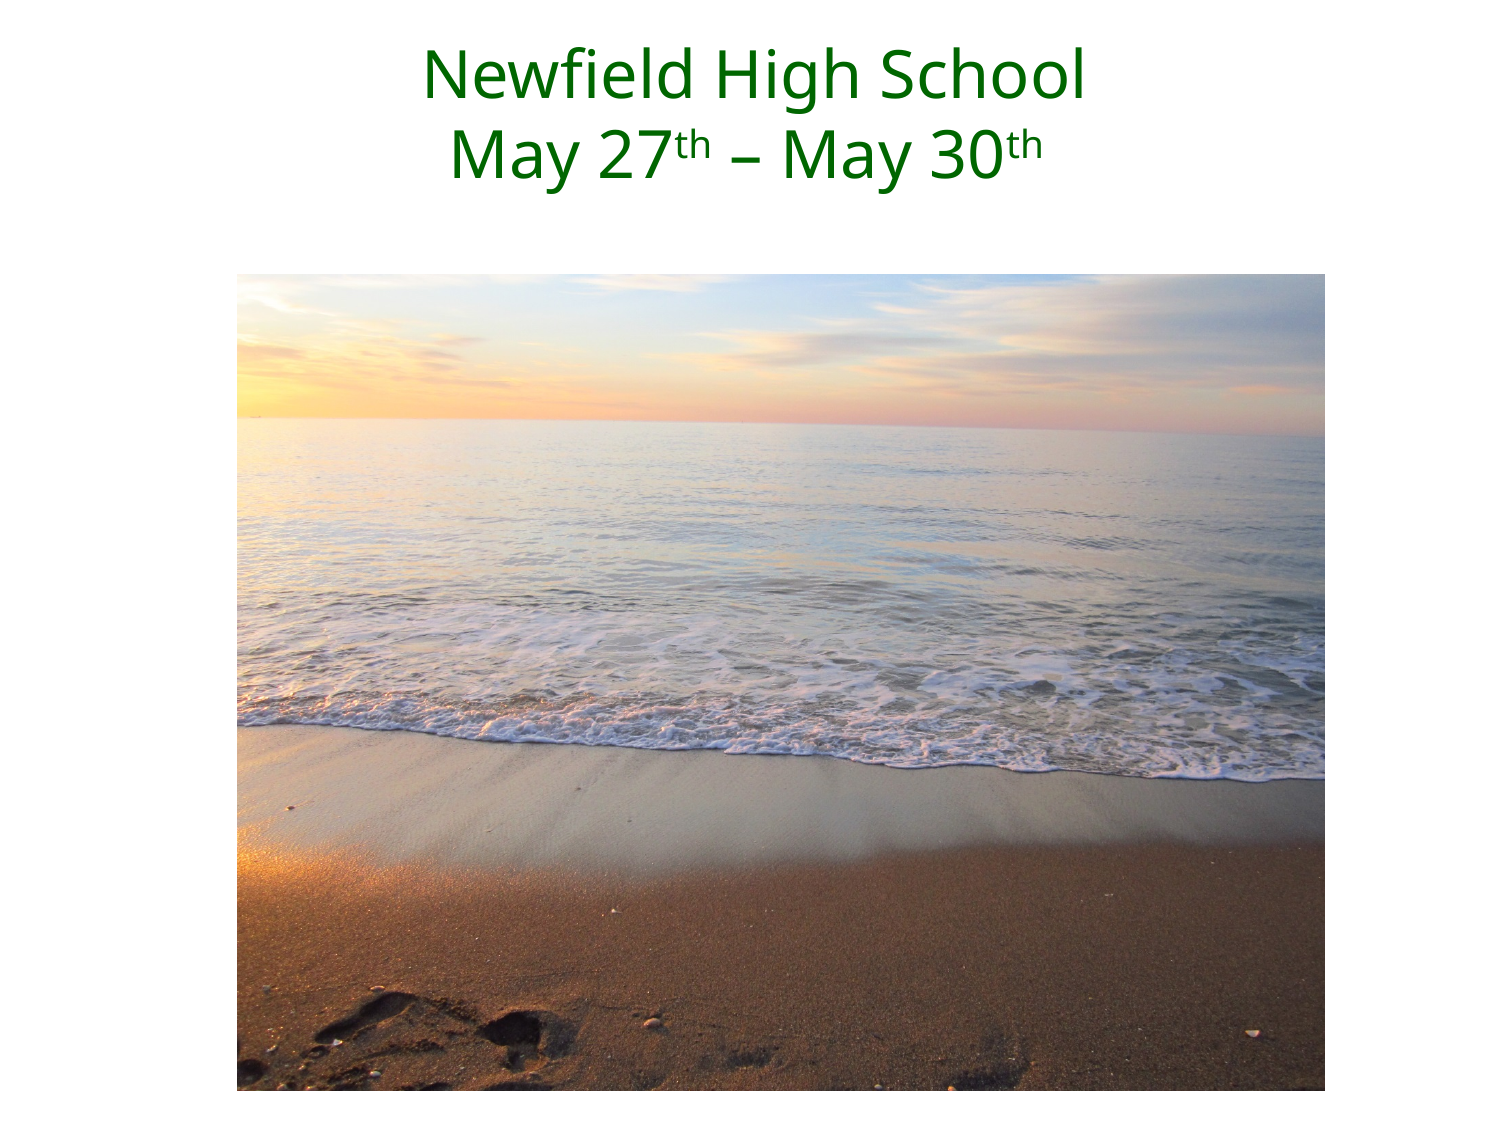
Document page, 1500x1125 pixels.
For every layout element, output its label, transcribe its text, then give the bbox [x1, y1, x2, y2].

picture [237, 274, 1326, 1091]
text_box Newfield High School May 27th – May 30th [406, 24, 1104, 200]
